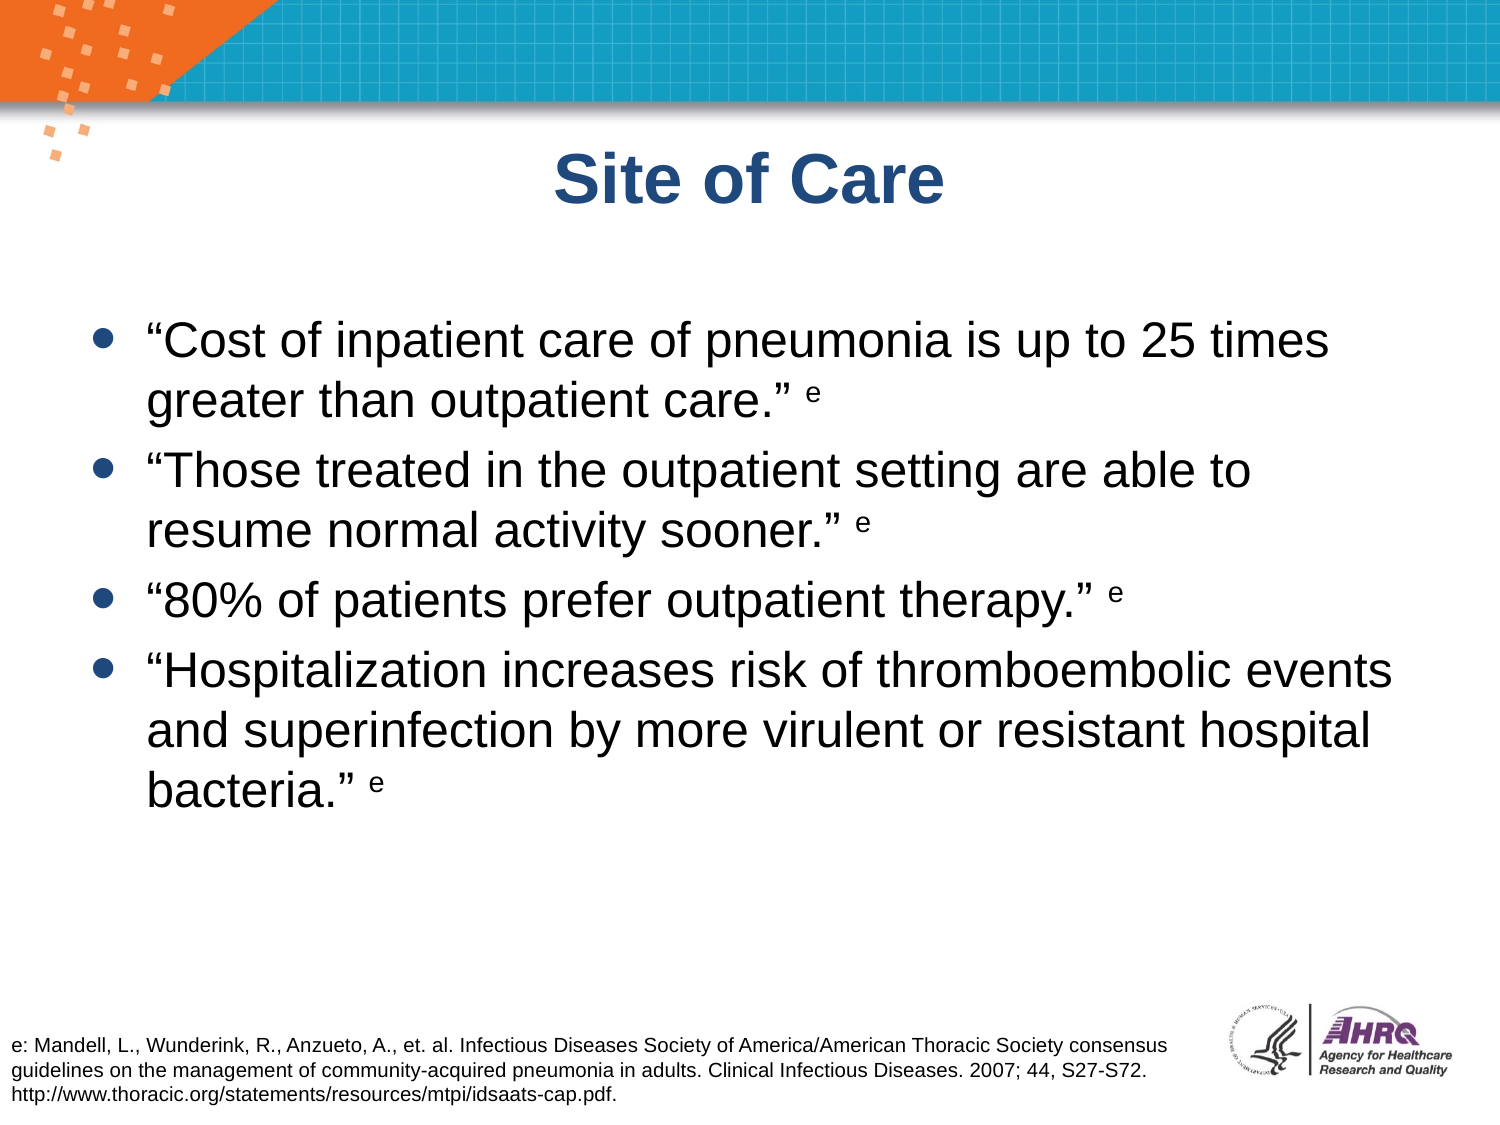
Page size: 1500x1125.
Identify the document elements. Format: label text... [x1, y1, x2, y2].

text_box e: Mandell, L., Wunderink, R., Anzueto, A., et. al. Infectious Diseases Society of America/American Thoracic Society consensus guidelines on the management of community-acquired pneumonia in adults. Clinical Infectious Diseases. 2007; 44, S27-S72. http://www.thoracic.org/statements/resources/mtpi/idsaats-cap.pdf. [0, 1025, 1188, 1114]
title Site of Care [75, 125, 1425, 227]
picture [0, 0, 1500, 168]
picture [1224, 999, 1457, 1081]
list “Cost of inpatient care of pneumonia is up to 25 times greater than outpatient care.” e “Those treated in the outpatient setting are able to resume normal activity sooner.” e “80% of patients prefer outpatient therapy.” e “Hospitalization increases risk of thromboembolic events and superinfection by more virulent or resistant hospital bacteria.” e [75, 299, 1425, 1000]
